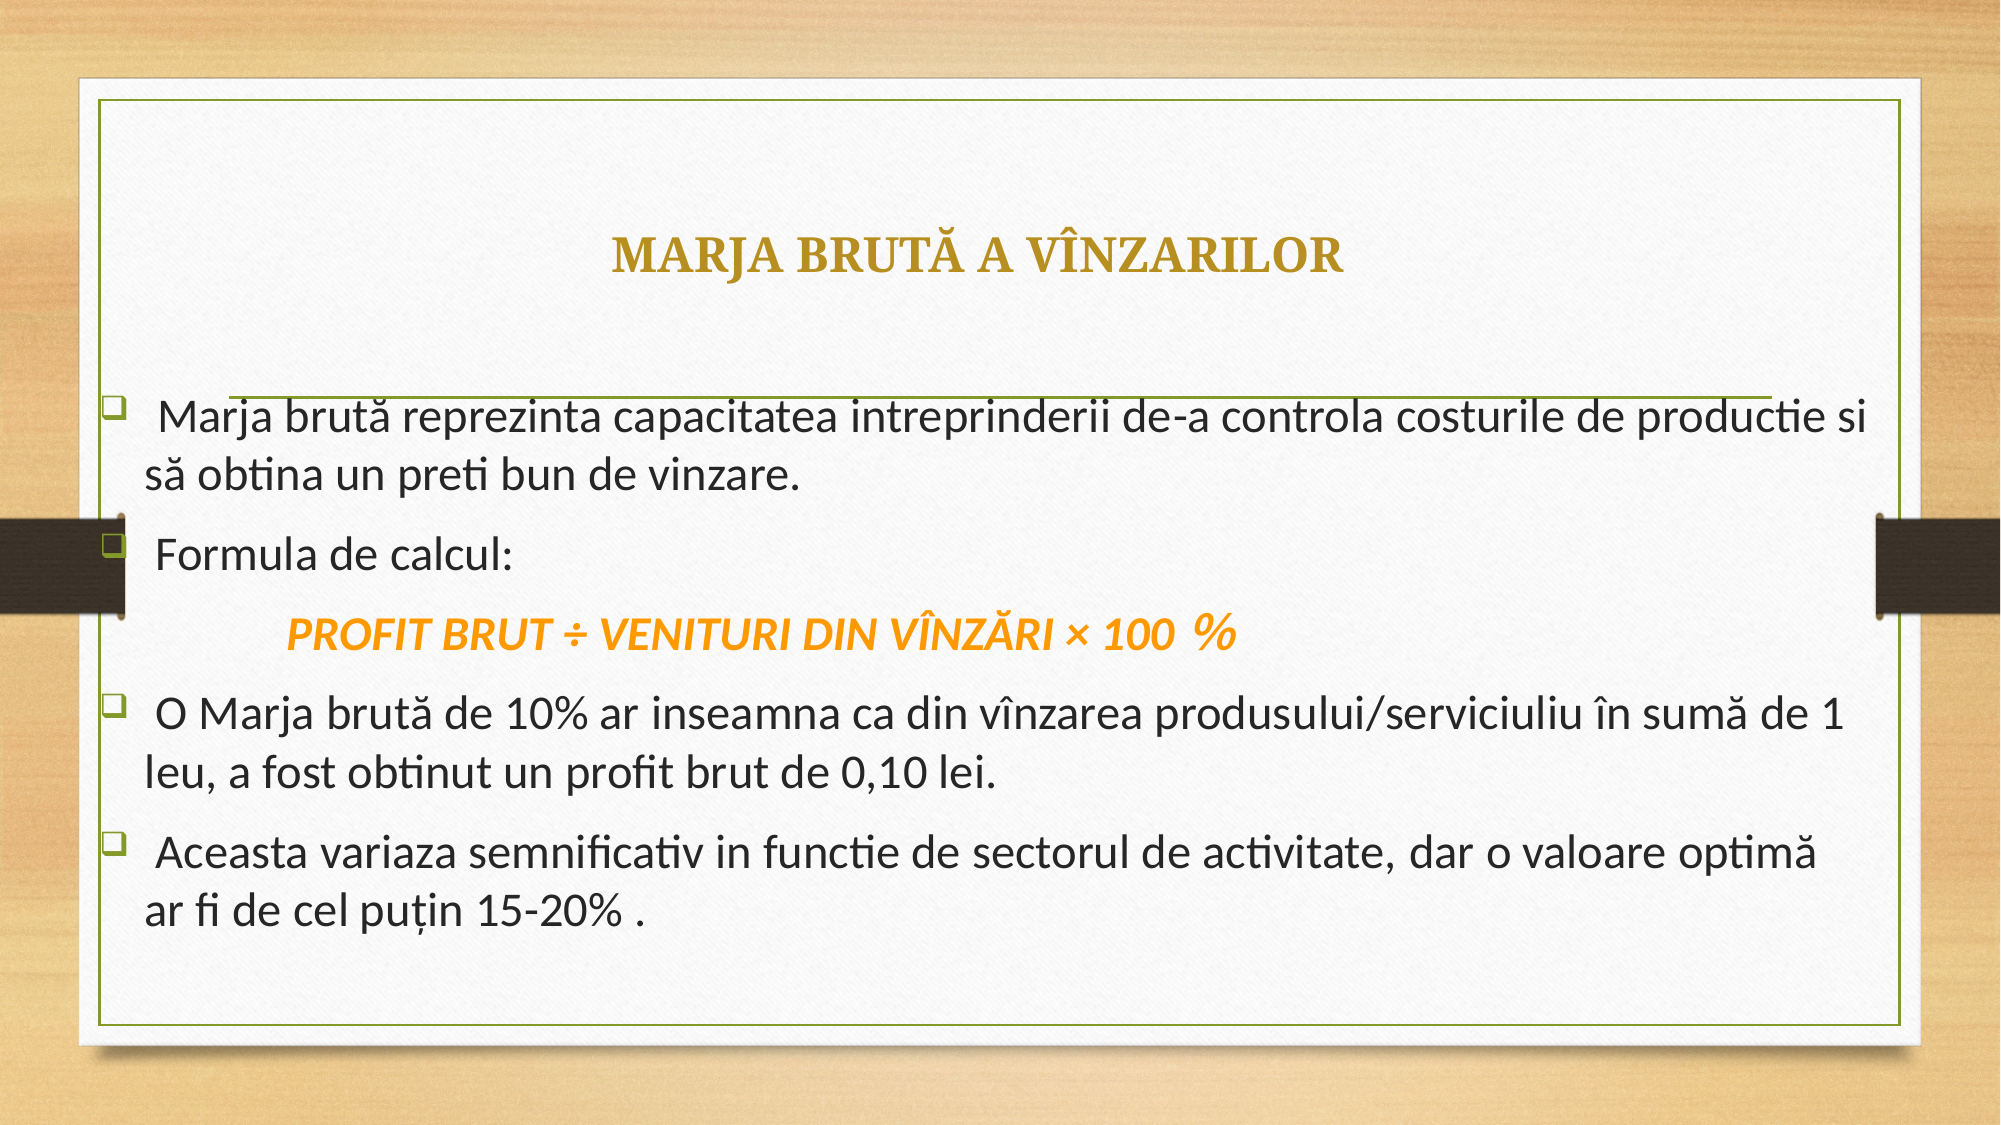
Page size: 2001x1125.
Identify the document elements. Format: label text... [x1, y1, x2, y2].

list MARJA BRUTĂ A VÎNZARILOR Marja brută reprezinta capacitatea intreprinderii de-a controla costurile de productie si să obtina un preti bun de vinzare. Formula de calcul: PROFIT BRUT ÷ VENITURI DIN VÎNZĂRI × 100％ O Marja brută de 10% ar inseamna ca din vînzarea produsului/serviciuliu în sumă de 1 leu, a fost obtinut un profit brut de 0,10 lei. Aceasta variaza semnificativ in functie de sectorul de activitate, dar o valoare optimă ar fi de cel puțin 15-20% . [84, 216, 1885, 949]
picture [0, 0, 2001, 1125]
